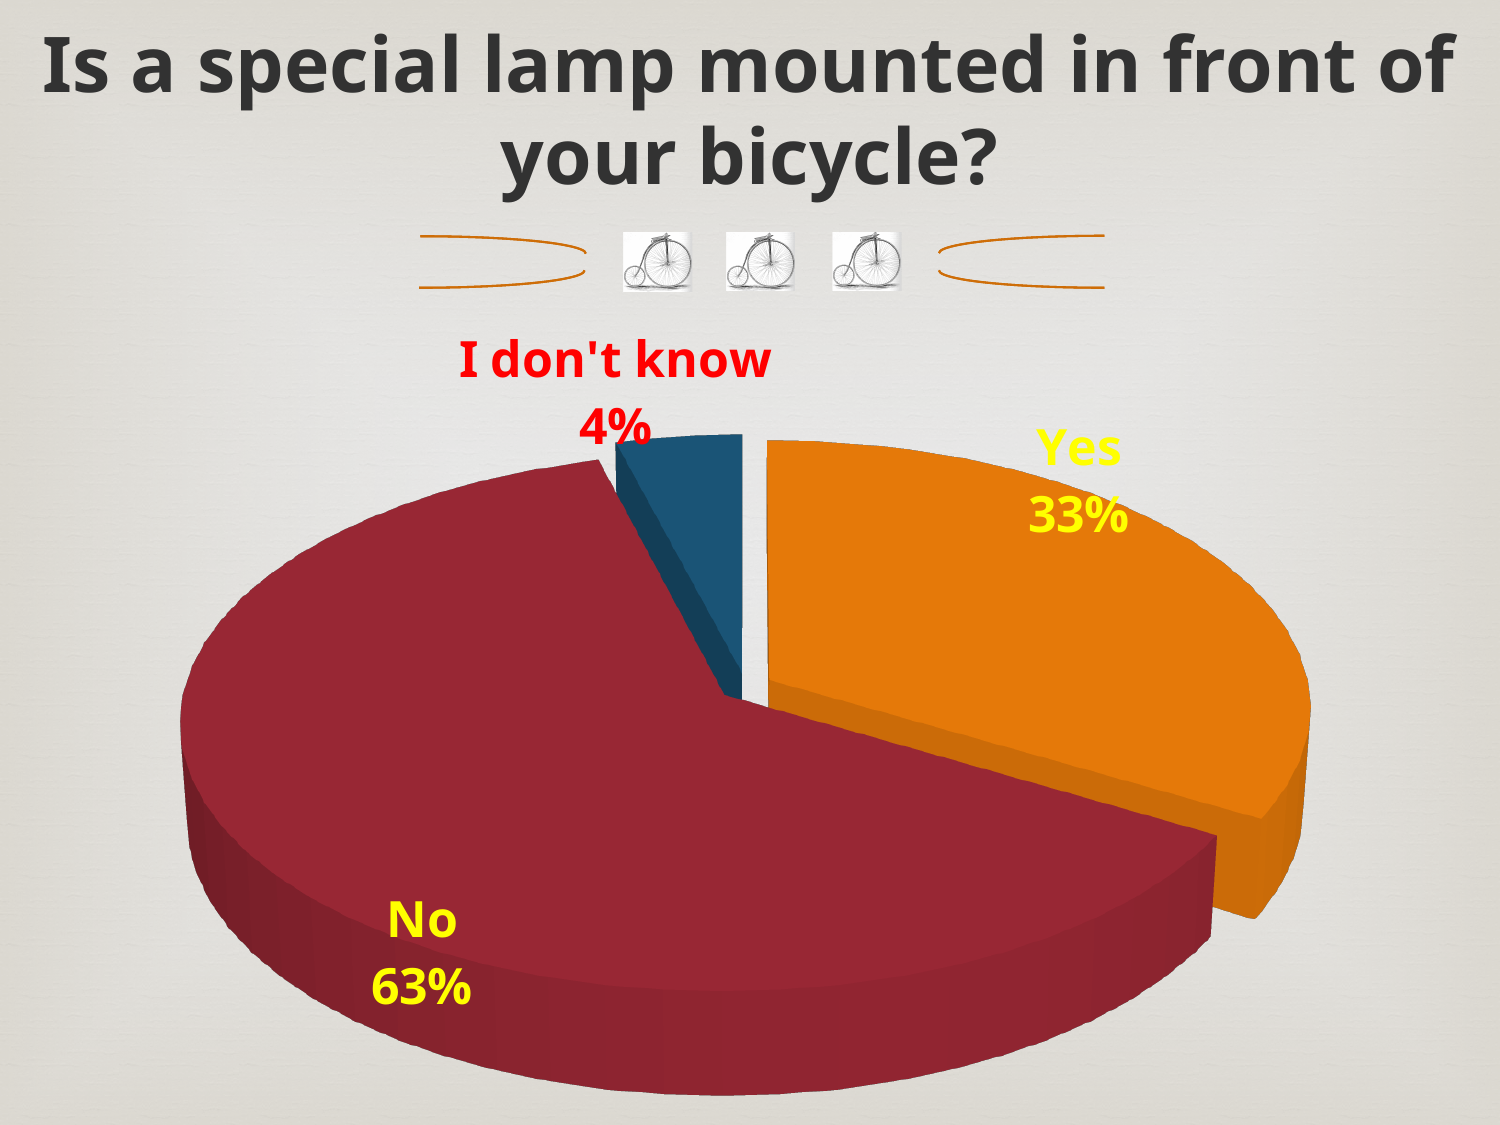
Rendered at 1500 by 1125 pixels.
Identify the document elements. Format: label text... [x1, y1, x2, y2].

title Is a special lamp mounted in front of your bicycle? [5, 7, 1494, 209]
picture [726, 232, 795, 291]
picture [623, 232, 693, 292]
chart [0, 302, 1500, 1125]
picture [832, 232, 902, 291]
